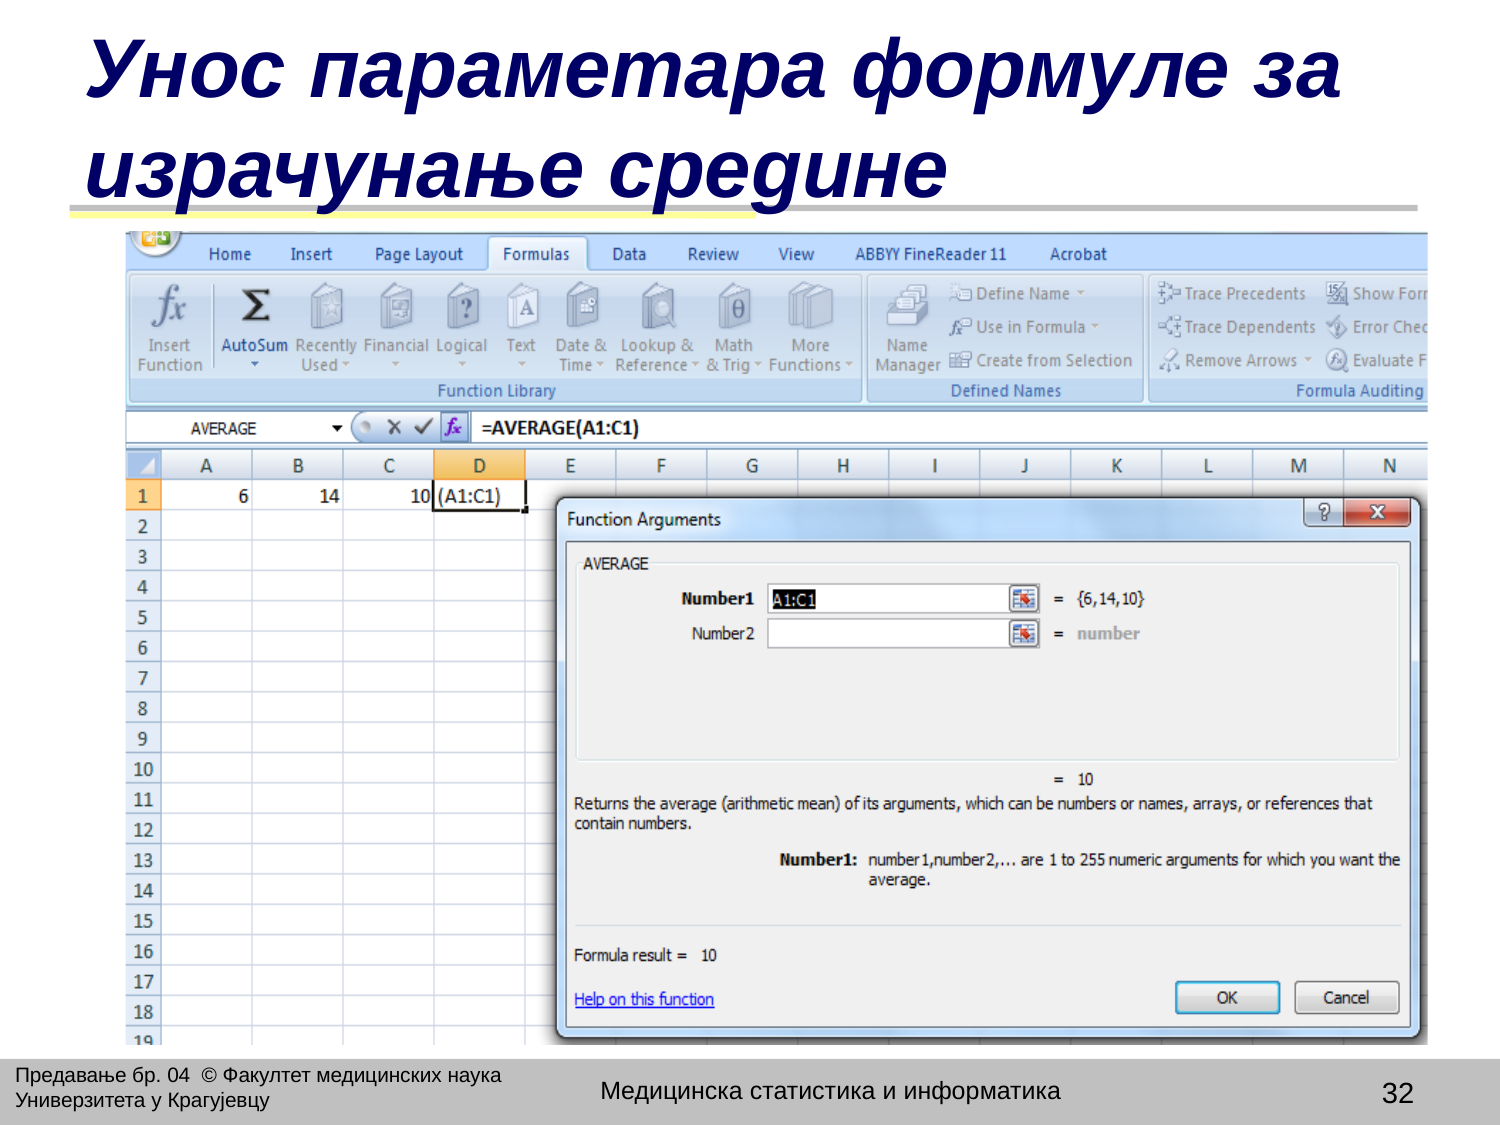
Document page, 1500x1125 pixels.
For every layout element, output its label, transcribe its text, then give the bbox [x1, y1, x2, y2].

footer Медицинска статистика и информатика [512, 1066, 1151, 1125]
slide_number 32 [1166, 1066, 1430, 1125]
picture [125, 231, 1428, 1045]
title Унос параметара формуле за израчунање средине [69, 19, 1426, 208]
slide_number Предавање бр. 04 © Факултет медицинских наука Универзитета у Крагујевцу [0, 1053, 619, 1108]
